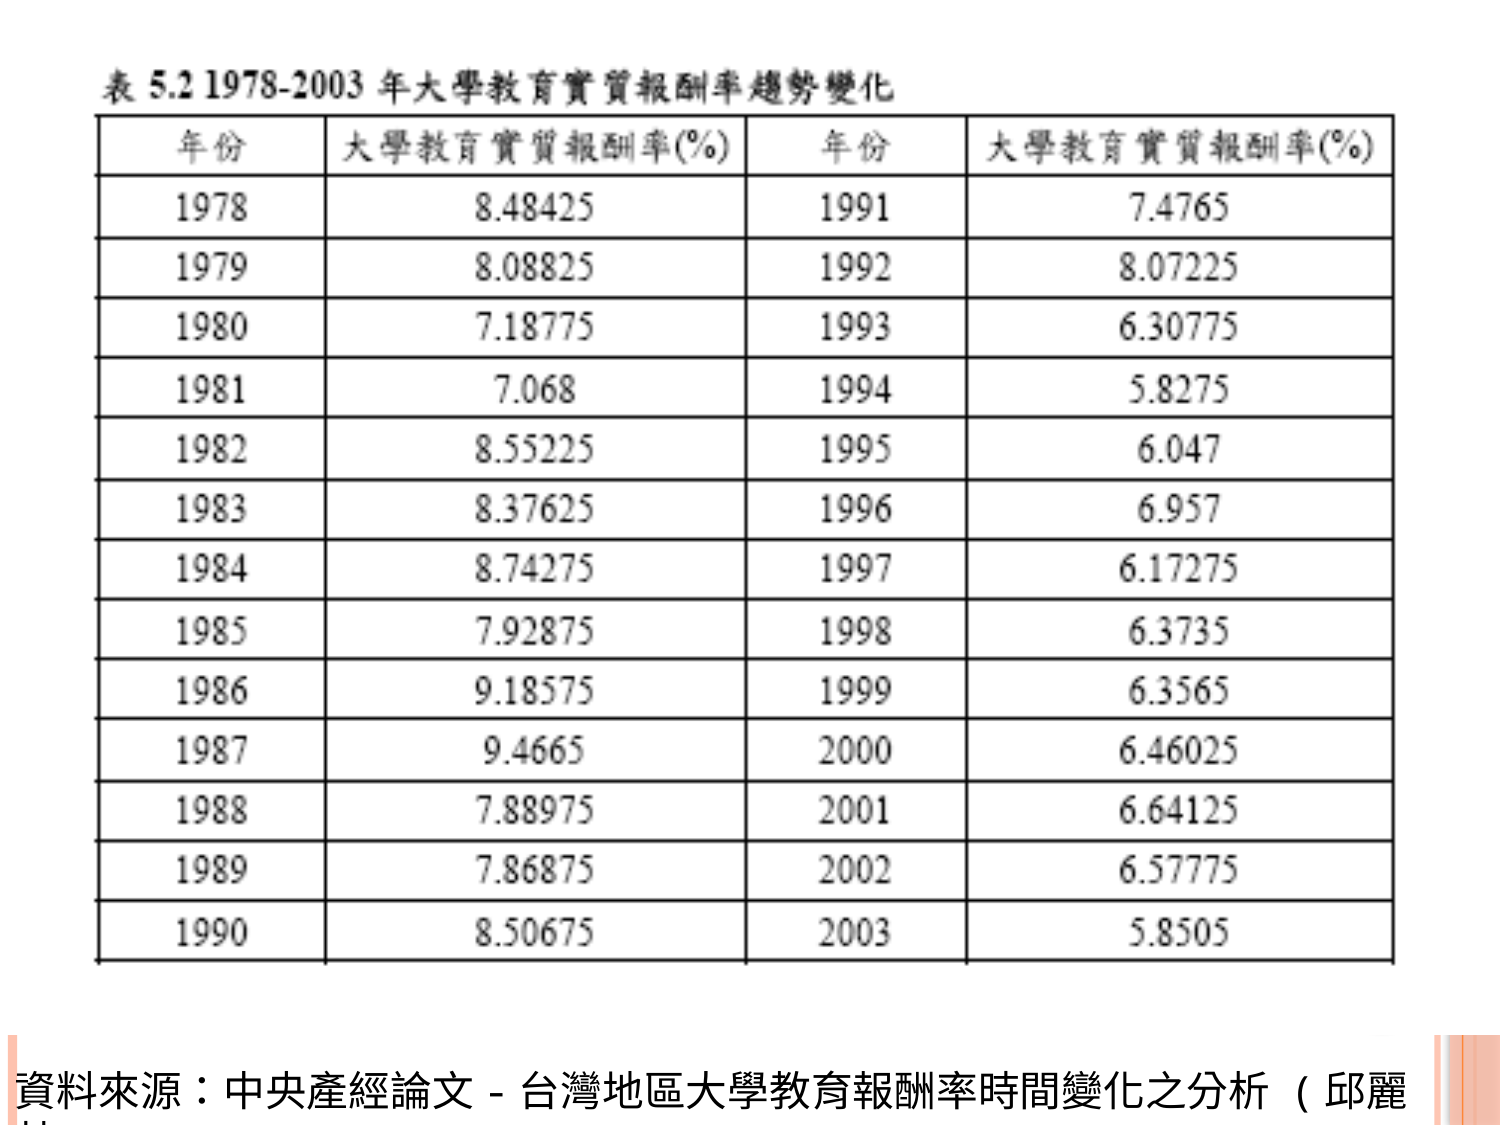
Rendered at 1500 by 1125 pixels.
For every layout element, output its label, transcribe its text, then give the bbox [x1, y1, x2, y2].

text_box 資料來源：中央產經論文-台灣地區大學教育報酬率時間變化之分析 (邱麗芳) [0, 1057, 1486, 1125]
picture [0, 0, 1500, 1036]
